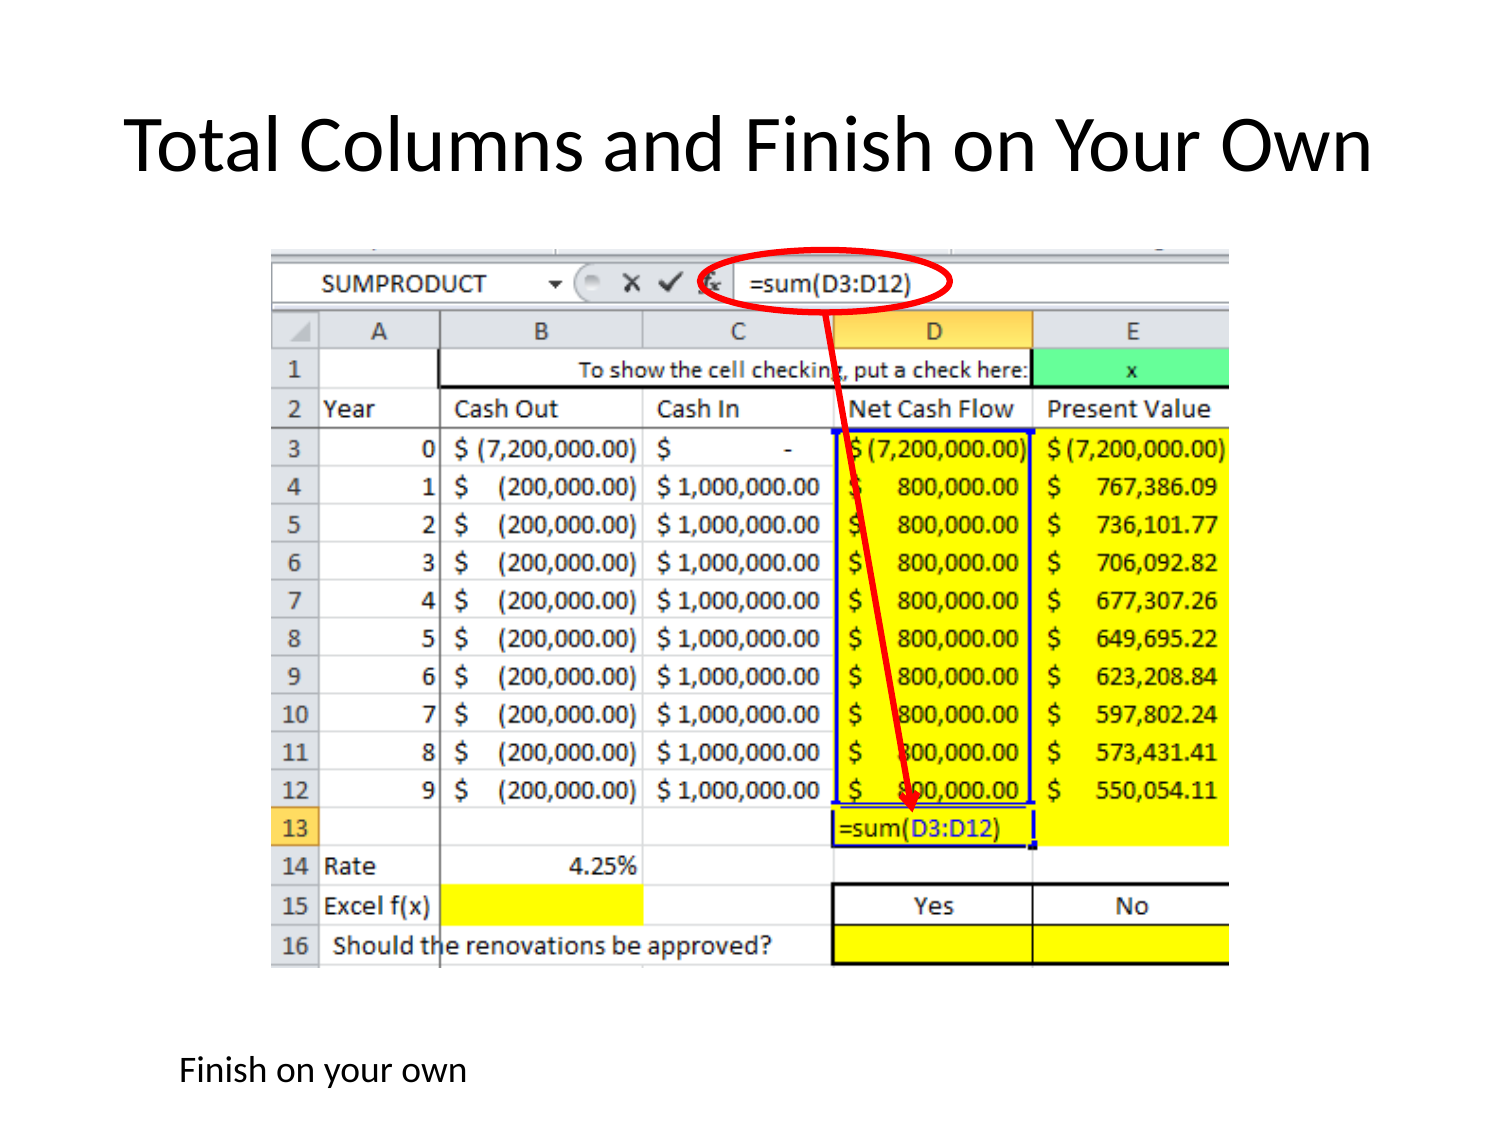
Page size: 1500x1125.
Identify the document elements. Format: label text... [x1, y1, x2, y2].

text_box Finish on your own [164, 1037, 483, 1098]
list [270, 249, 1230, 968]
title Total Columns and Finish on Your Own [75, 45, 1425, 233]
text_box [824, 312, 913, 813]
